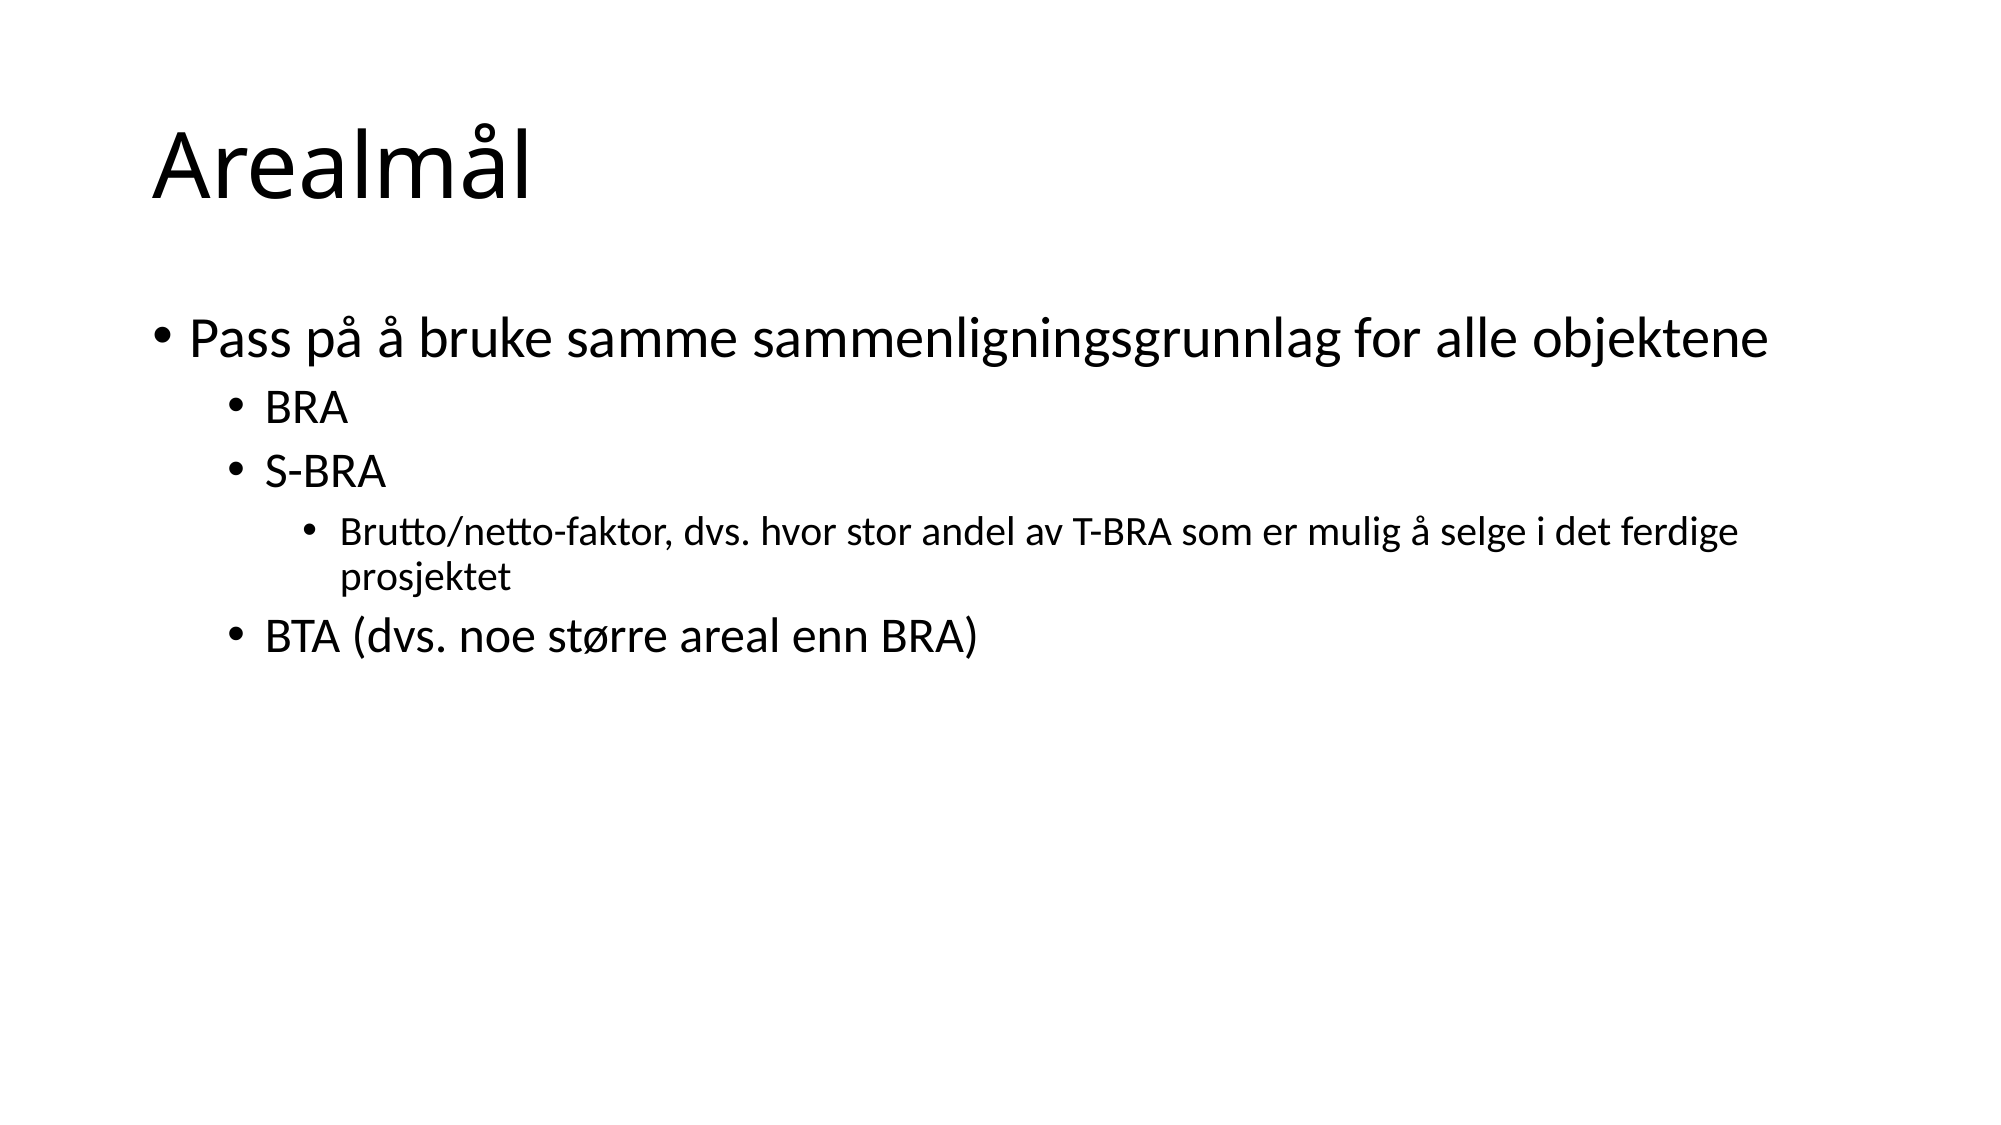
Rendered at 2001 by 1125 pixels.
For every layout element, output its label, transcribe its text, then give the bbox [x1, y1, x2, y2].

title Arealmål [137, 59, 1863, 278]
list Pass på å bruke samme sammenligningsgrunnlag for alle objektene BRA S-BRA Brutto/netto-faktor, dvs. hvor stor andel av T-BRA som er mulig å selge i det ferdige prosjektet BTA (dvs. noe større areal enn BRA) [137, 299, 1863, 1014]
